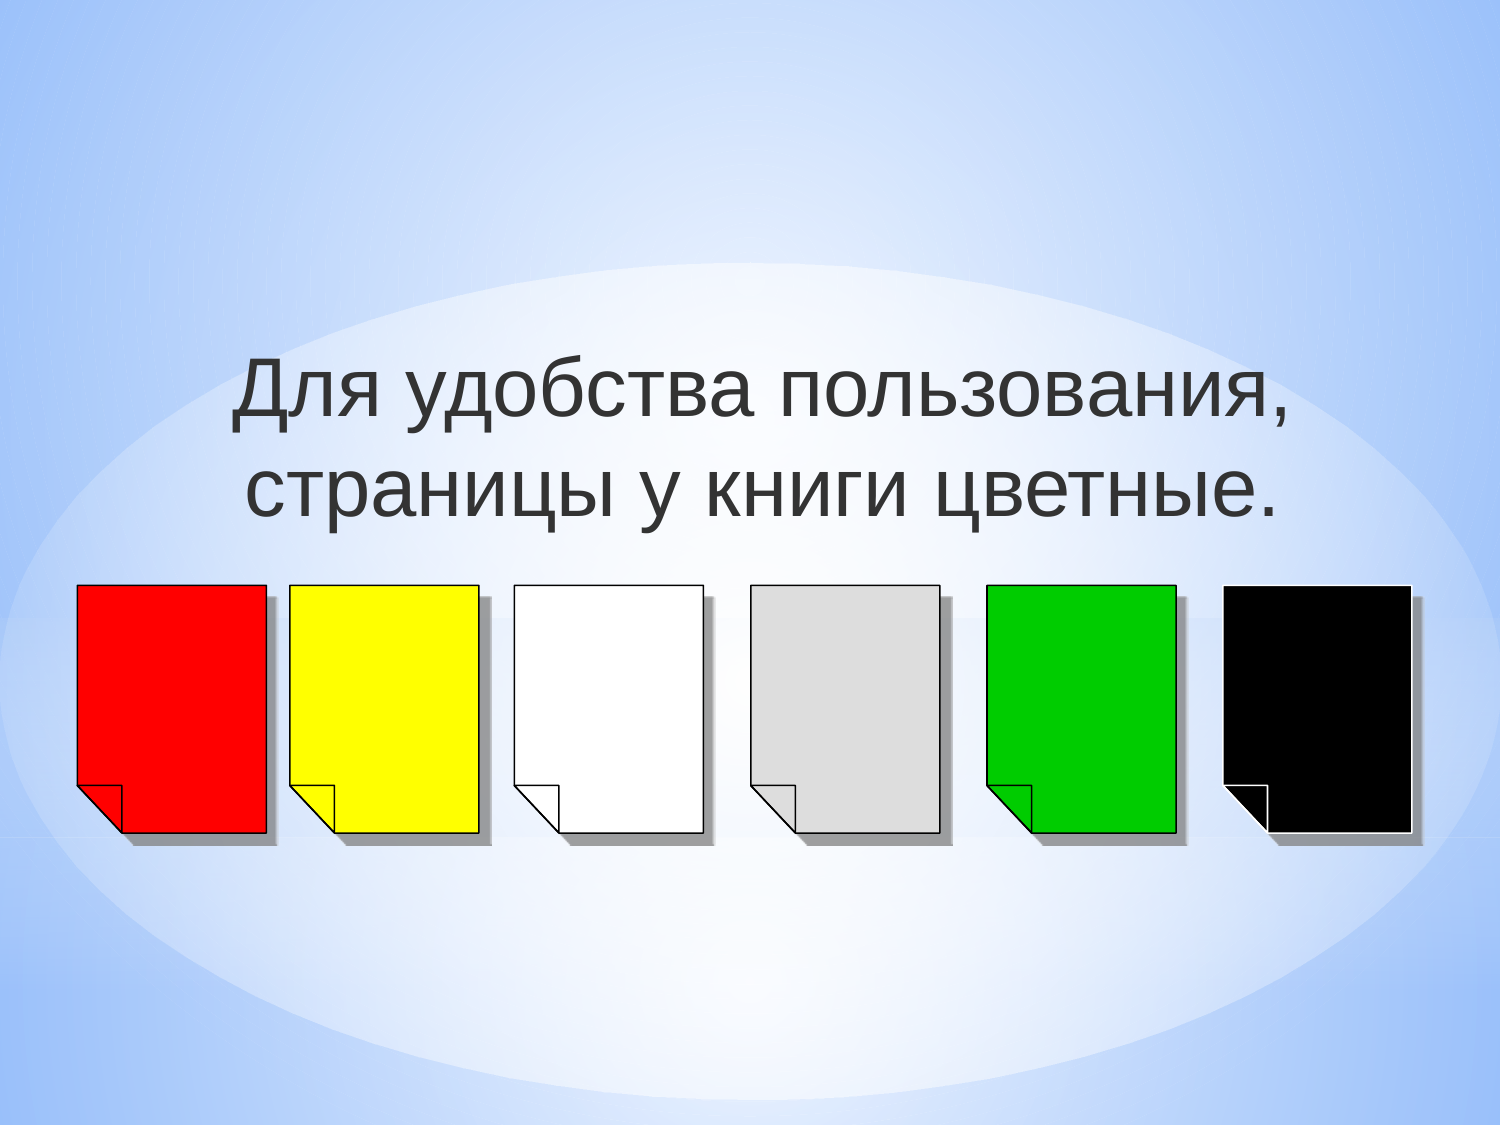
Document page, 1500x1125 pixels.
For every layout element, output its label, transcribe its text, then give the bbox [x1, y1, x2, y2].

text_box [289, 585, 480, 834]
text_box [77, 585, 267, 834]
text_box Для удобства пользования, страницы у книги цветные. [87, 294, 1438, 572]
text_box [750, 585, 941, 834]
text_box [514, 585, 704, 834]
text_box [986, 585, 1177, 834]
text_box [1222, 585, 1413, 834]
